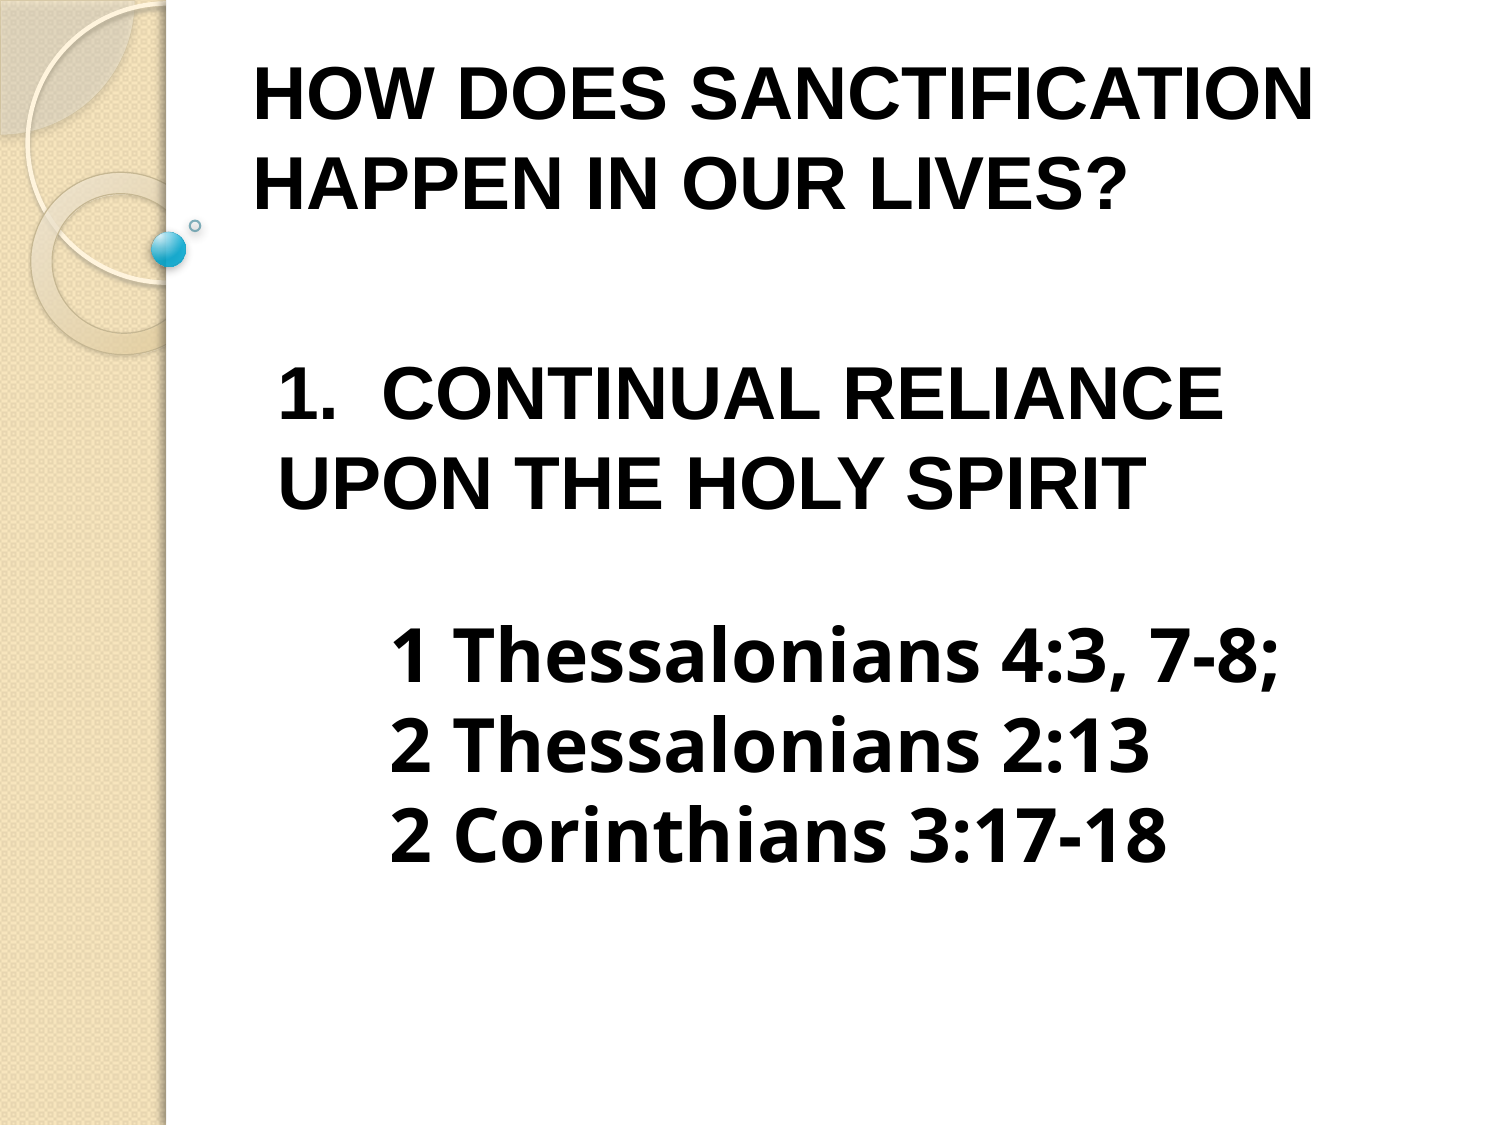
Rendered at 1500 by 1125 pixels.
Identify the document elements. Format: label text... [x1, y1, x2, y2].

text_box 1. CONTINUAL RELIANCE UPON THE HOLY SPIRIT [262, 337, 1475, 533]
text_box HOW DOES SANCTIFICATION HAPPEN IN OUR LIVES? [237, 37, 1388, 233]
text_box 1 Thessalonians 4:3, 7-8; 2 Thessalonians 2:13 2 Corinthians 3:17-18 [375, 599, 1450, 885]
